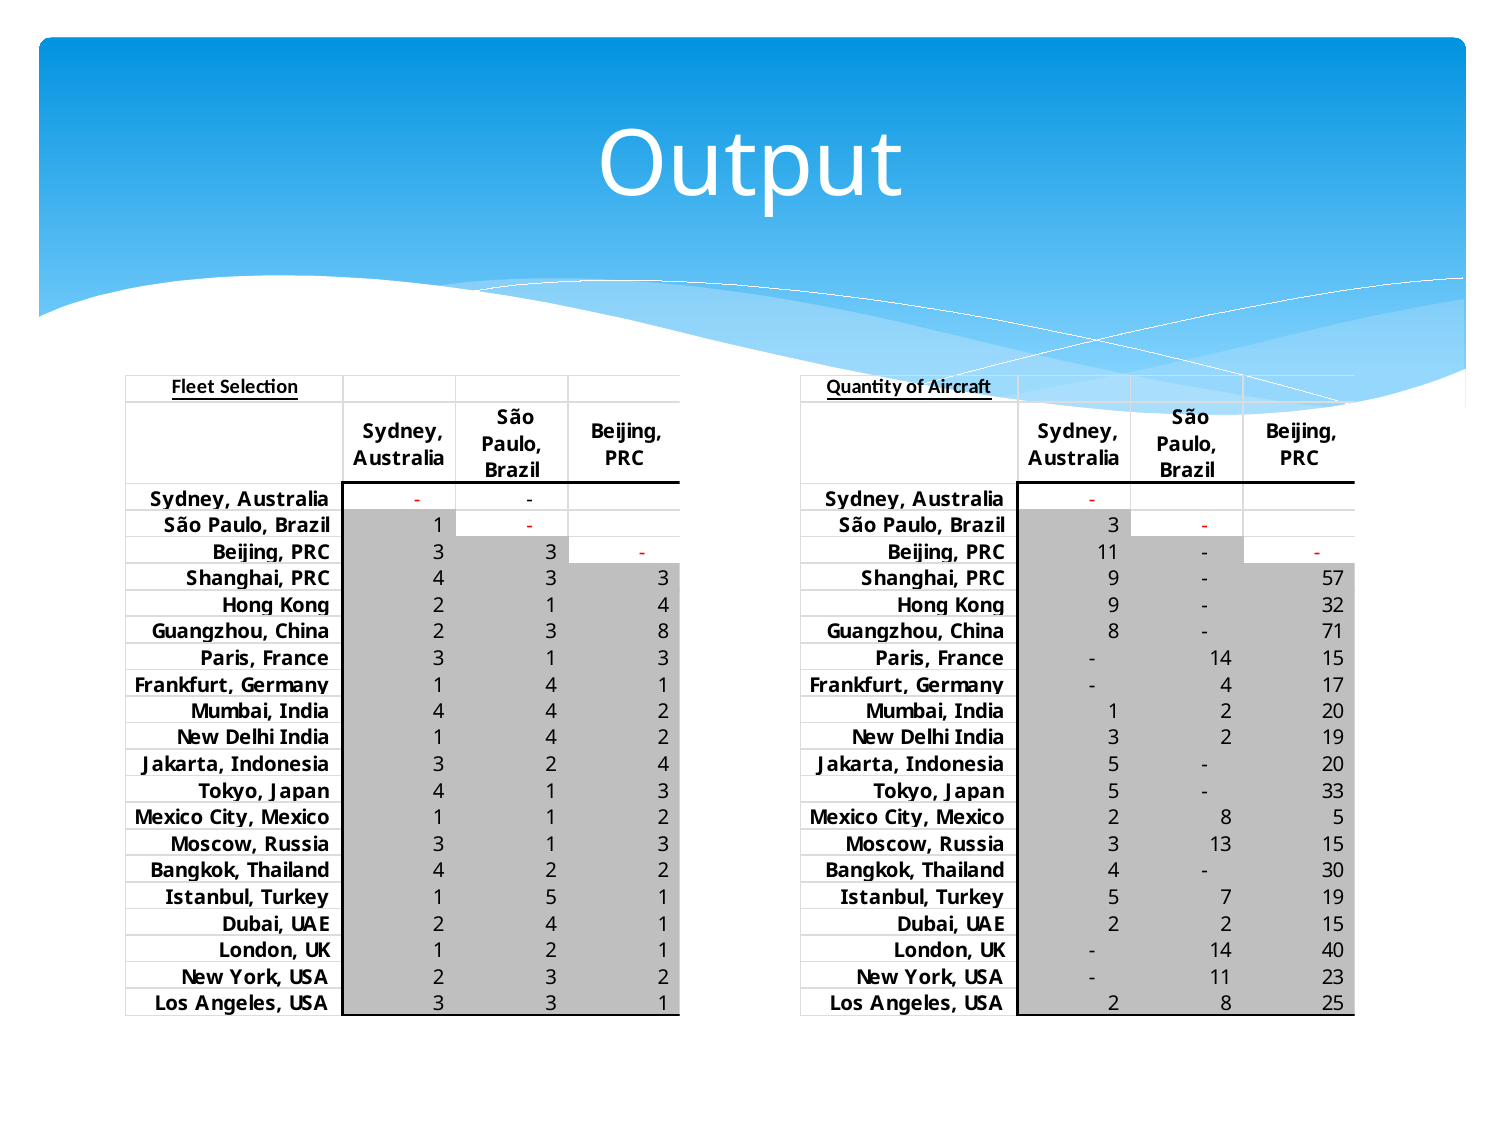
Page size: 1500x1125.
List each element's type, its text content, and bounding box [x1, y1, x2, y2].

picture [124, 374, 682, 1018]
picture [799, 374, 1357, 1018]
title Output [75, 55, 1425, 261]
